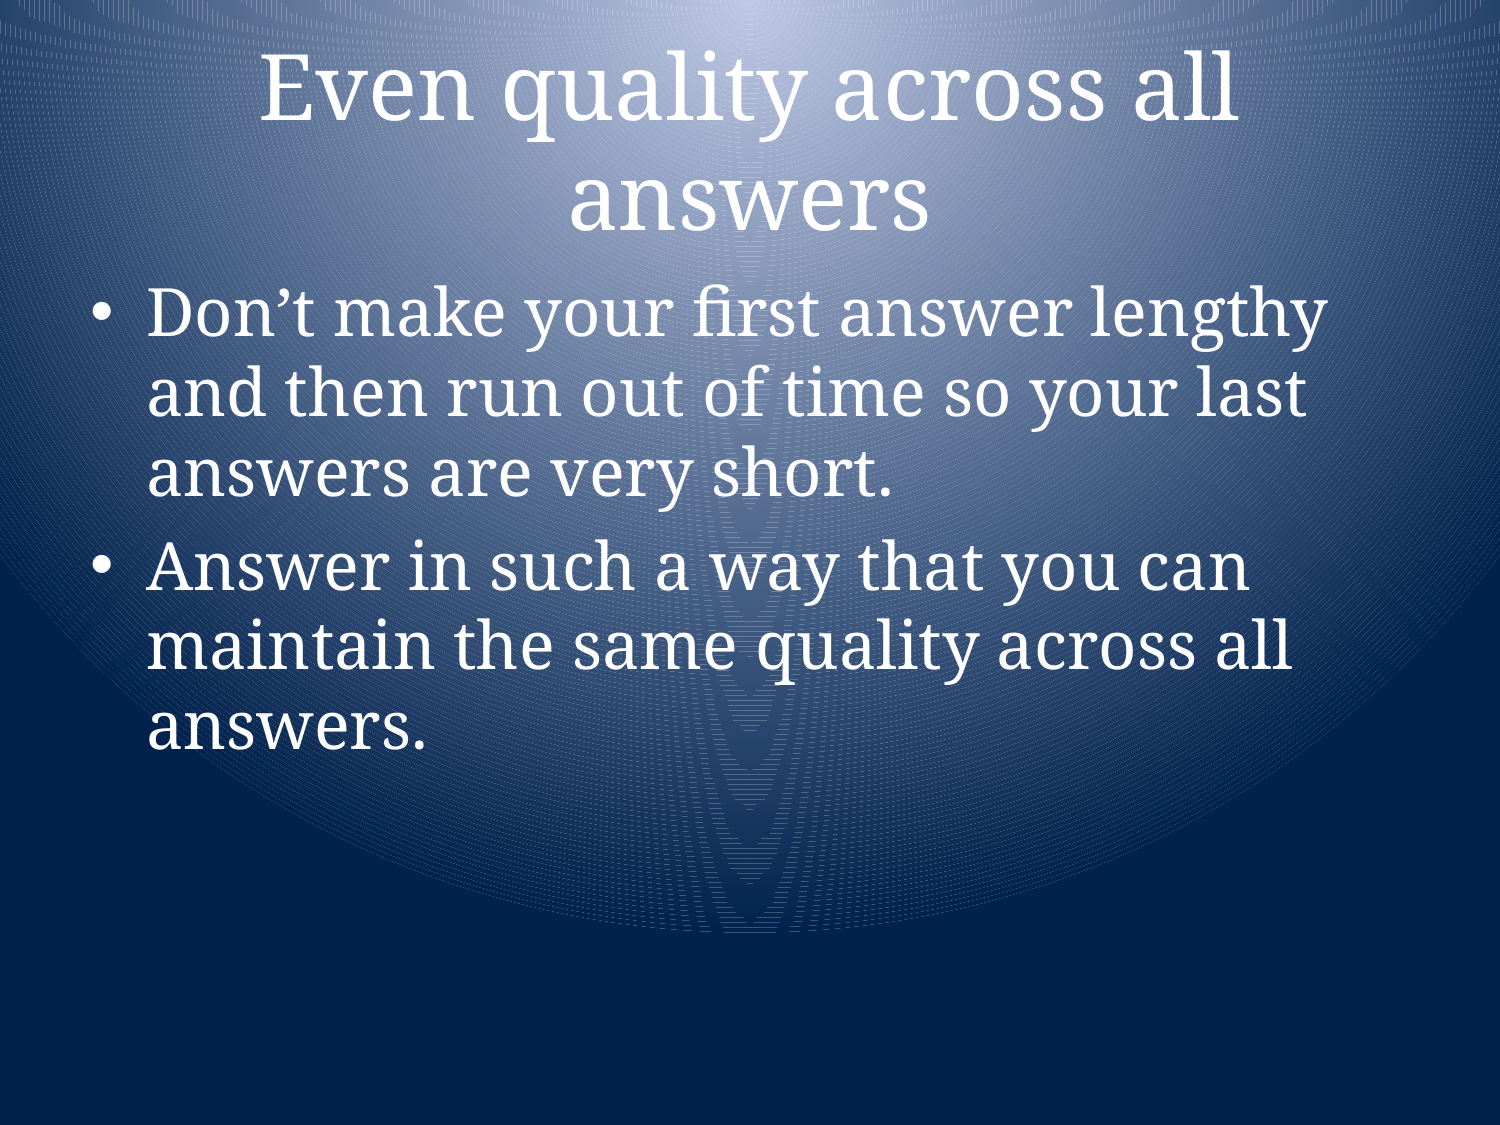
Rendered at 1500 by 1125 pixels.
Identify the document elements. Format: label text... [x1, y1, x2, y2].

list Don’t make your first answer lengthy and then run out of time so your last answers are very short. Answer in such a way that you can maintain the same quality across all answers. [75, 262, 1425, 1005]
title Even quality across all answers [75, 45, 1425, 233]
